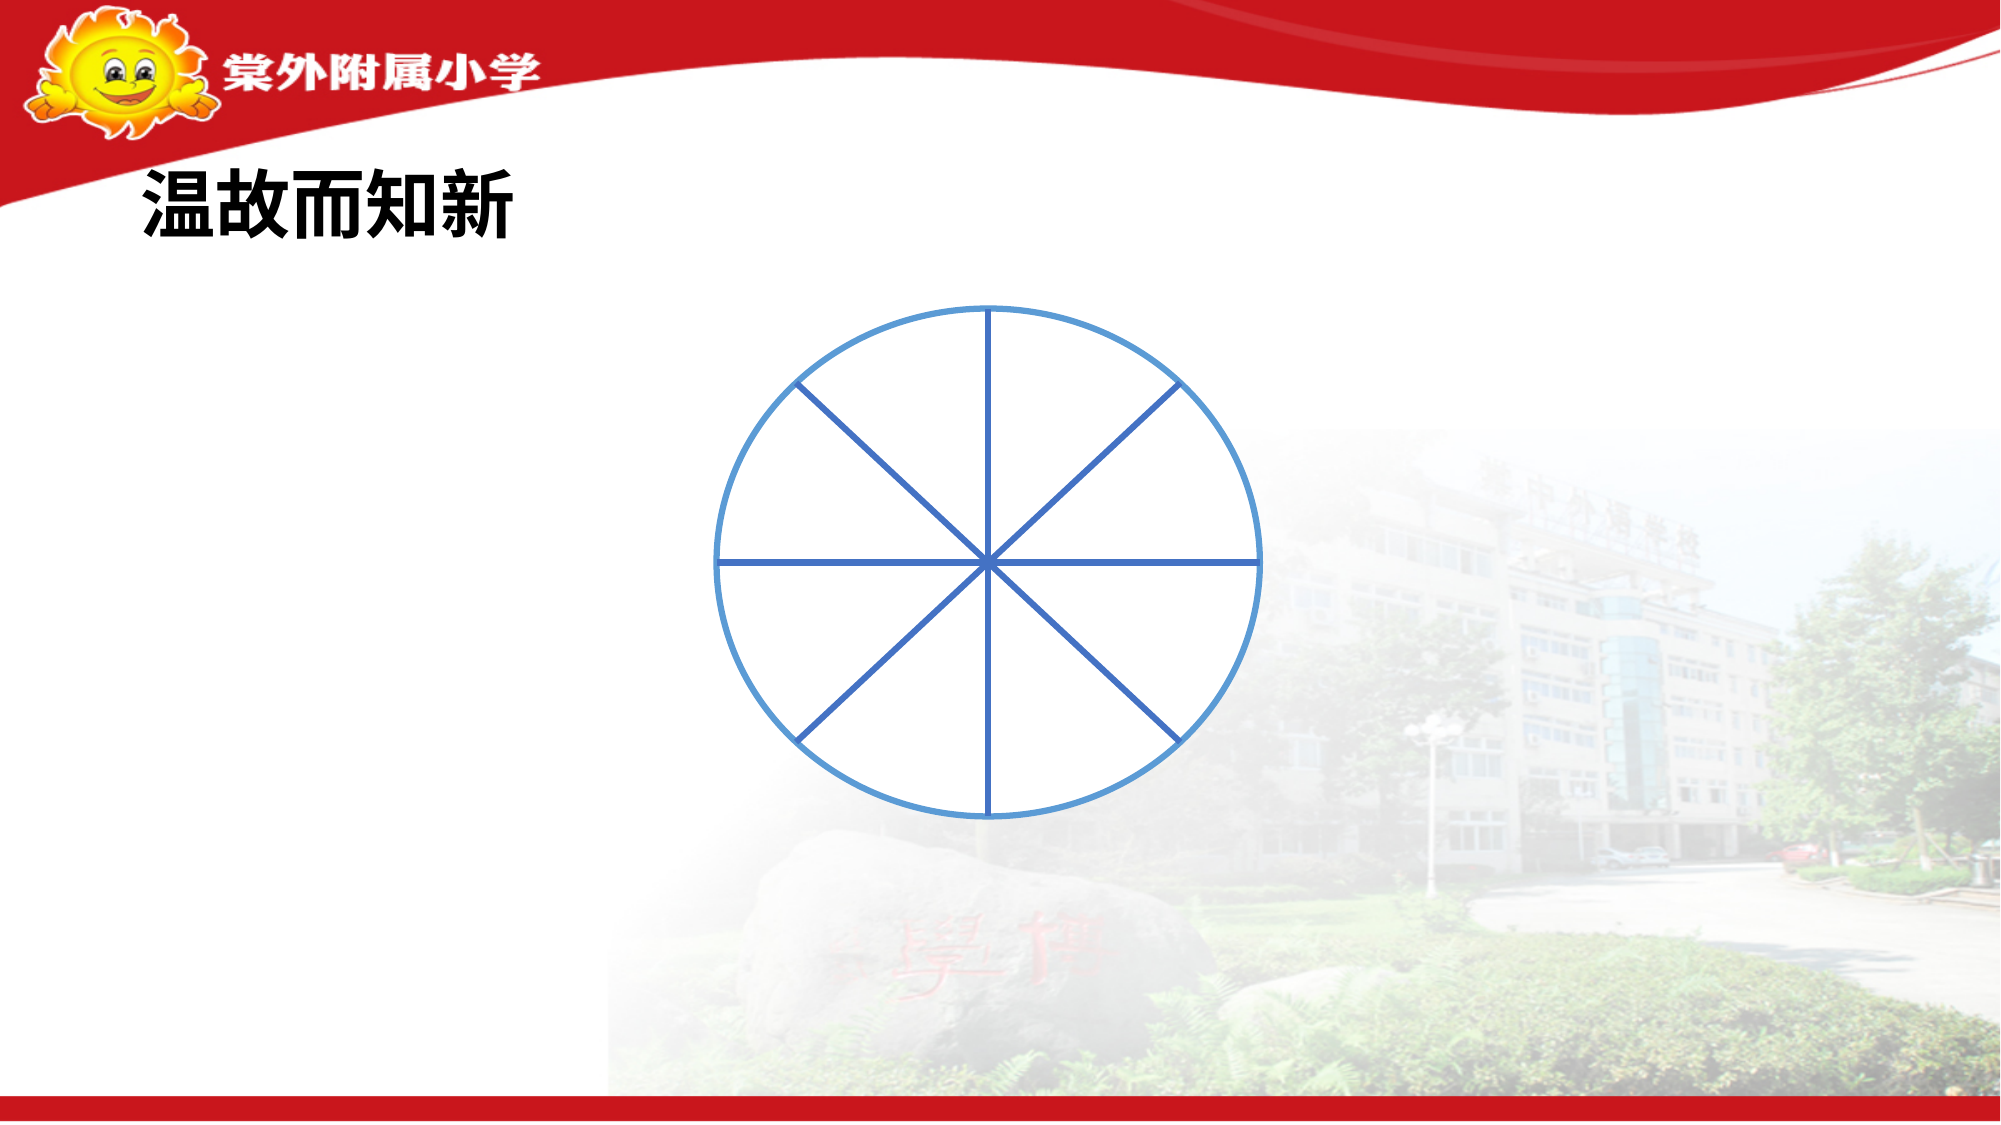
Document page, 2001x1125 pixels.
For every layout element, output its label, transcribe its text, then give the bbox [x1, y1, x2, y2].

text_box 温故而知新 [125, 149, 693, 255]
text_box [715, 307, 1261, 818]
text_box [795, 382, 1181, 743]
picture [0, 0, 2001, 1125]
